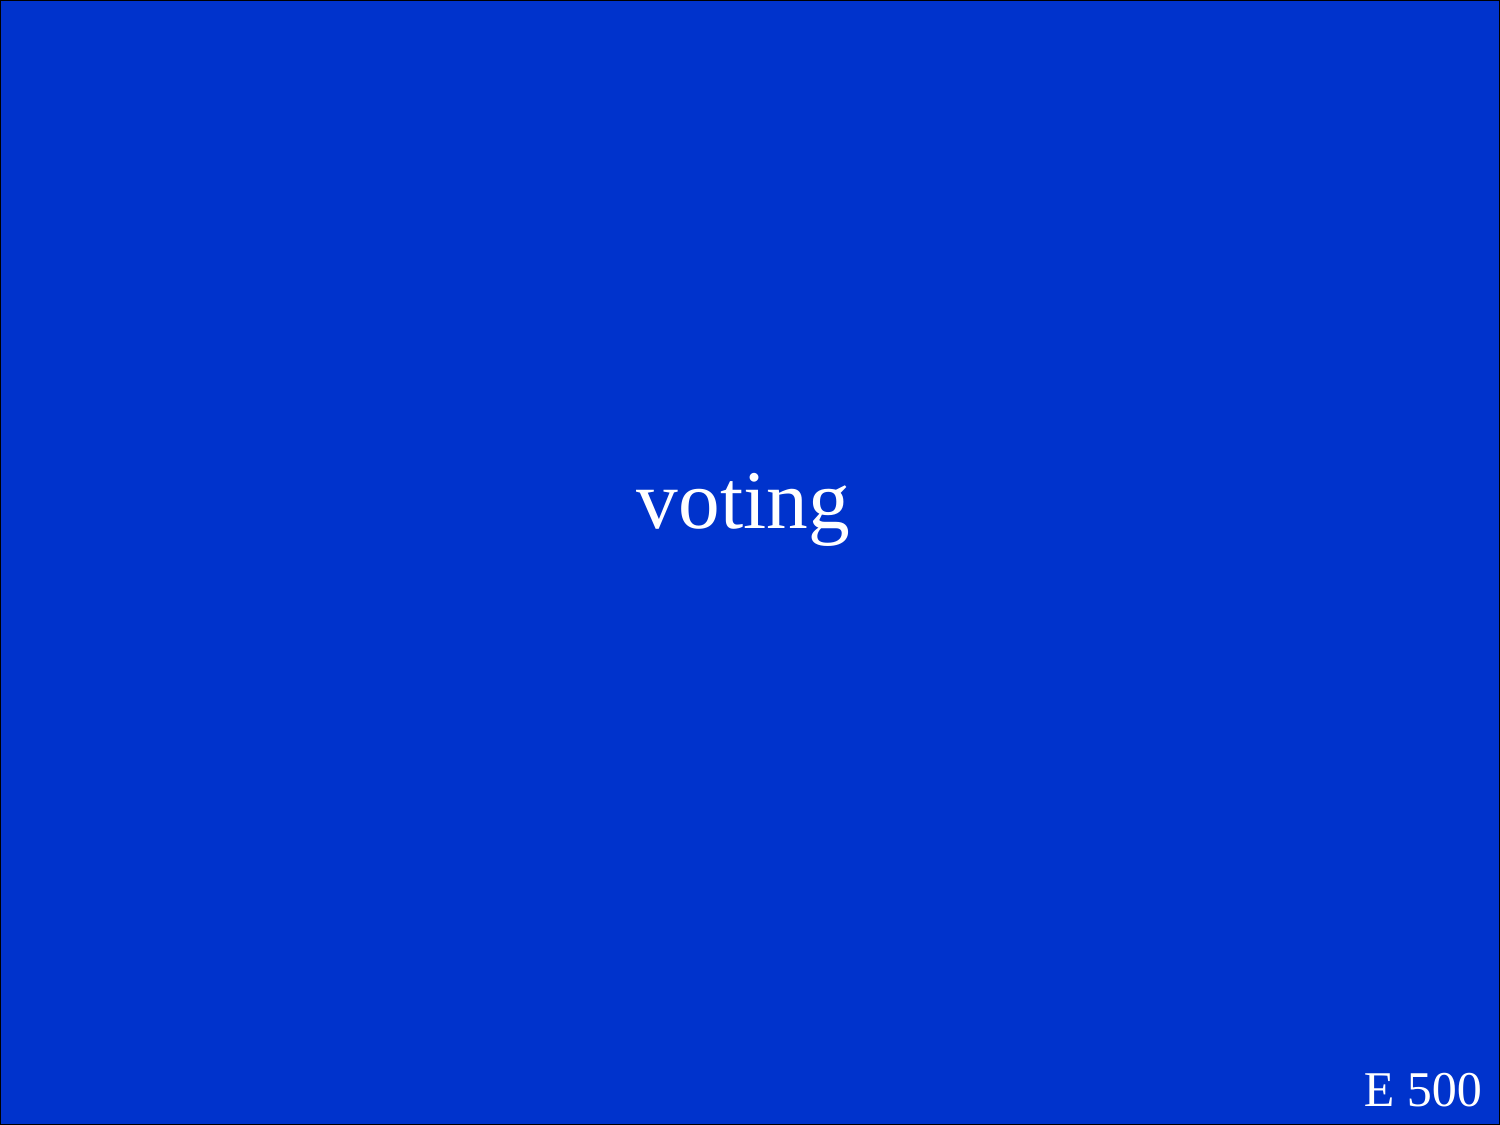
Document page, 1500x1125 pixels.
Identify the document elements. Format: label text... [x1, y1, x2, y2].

text_box [0, 0, 1500, 1125]
text_box voting [224, 437, 1263, 553]
text_box E 500 [1349, 1049, 1497, 1125]
